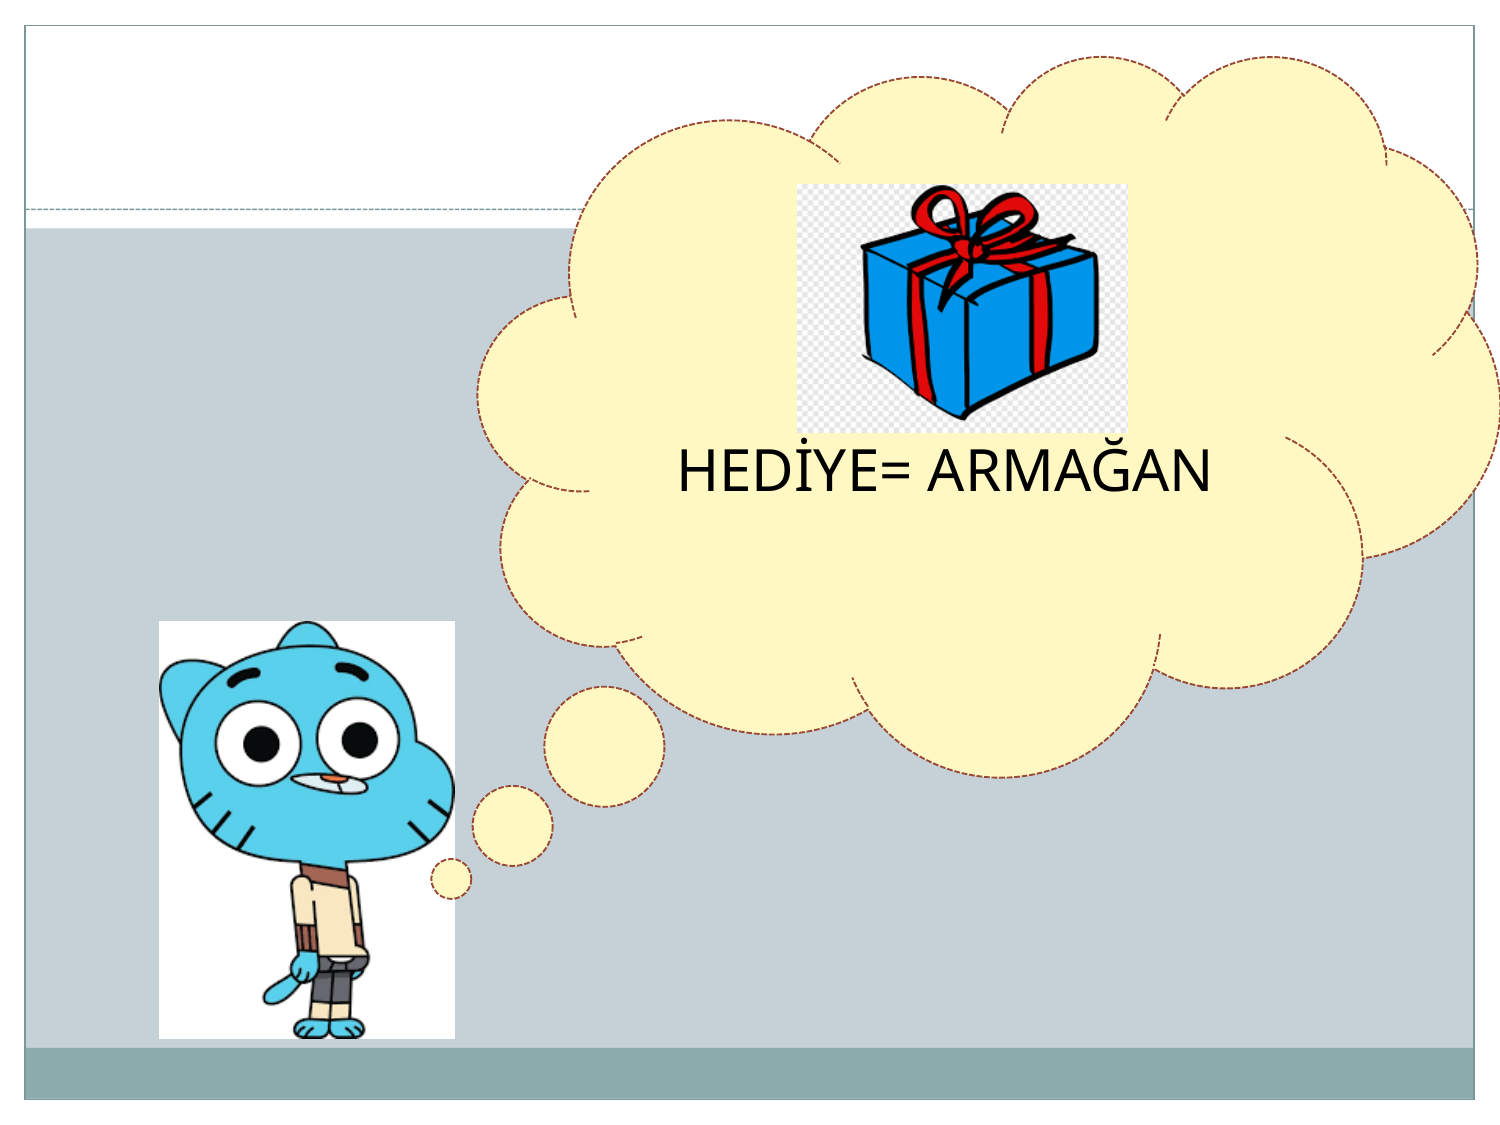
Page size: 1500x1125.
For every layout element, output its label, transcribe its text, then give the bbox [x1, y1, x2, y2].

text_box HEDİYE= ARMAĞAN [460, 859, 473, 898]
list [159, 621, 455, 1039]
picture [796, 184, 1129, 433]
text_box HEDİYE= ARMAĞAN [543, 685, 666, 808]
text_box HEDİYE= ARMAĞAN [471, 784, 554, 867]
text_box HEDİYE= ARMAĞAN [476, 55, 1500, 779]
